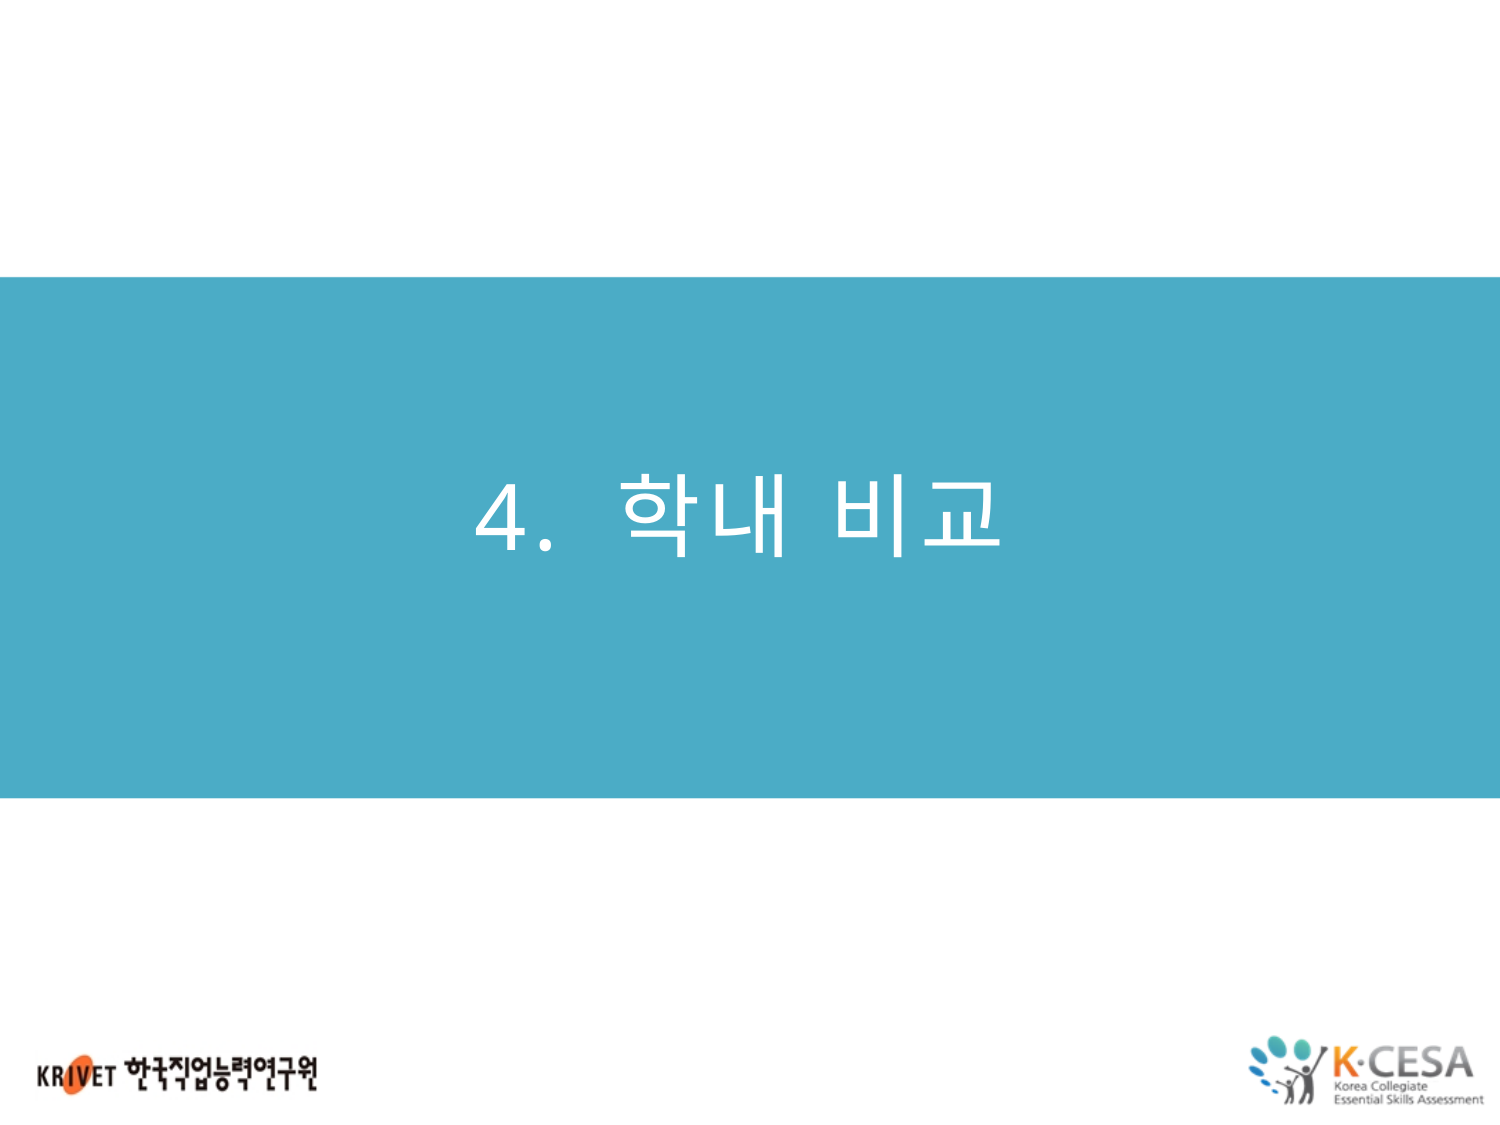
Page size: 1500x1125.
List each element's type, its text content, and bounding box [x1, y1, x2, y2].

picture [0, 0, 1500, 1125]
text_box 4. 학내 비교 [460, 451, 1046, 577]
